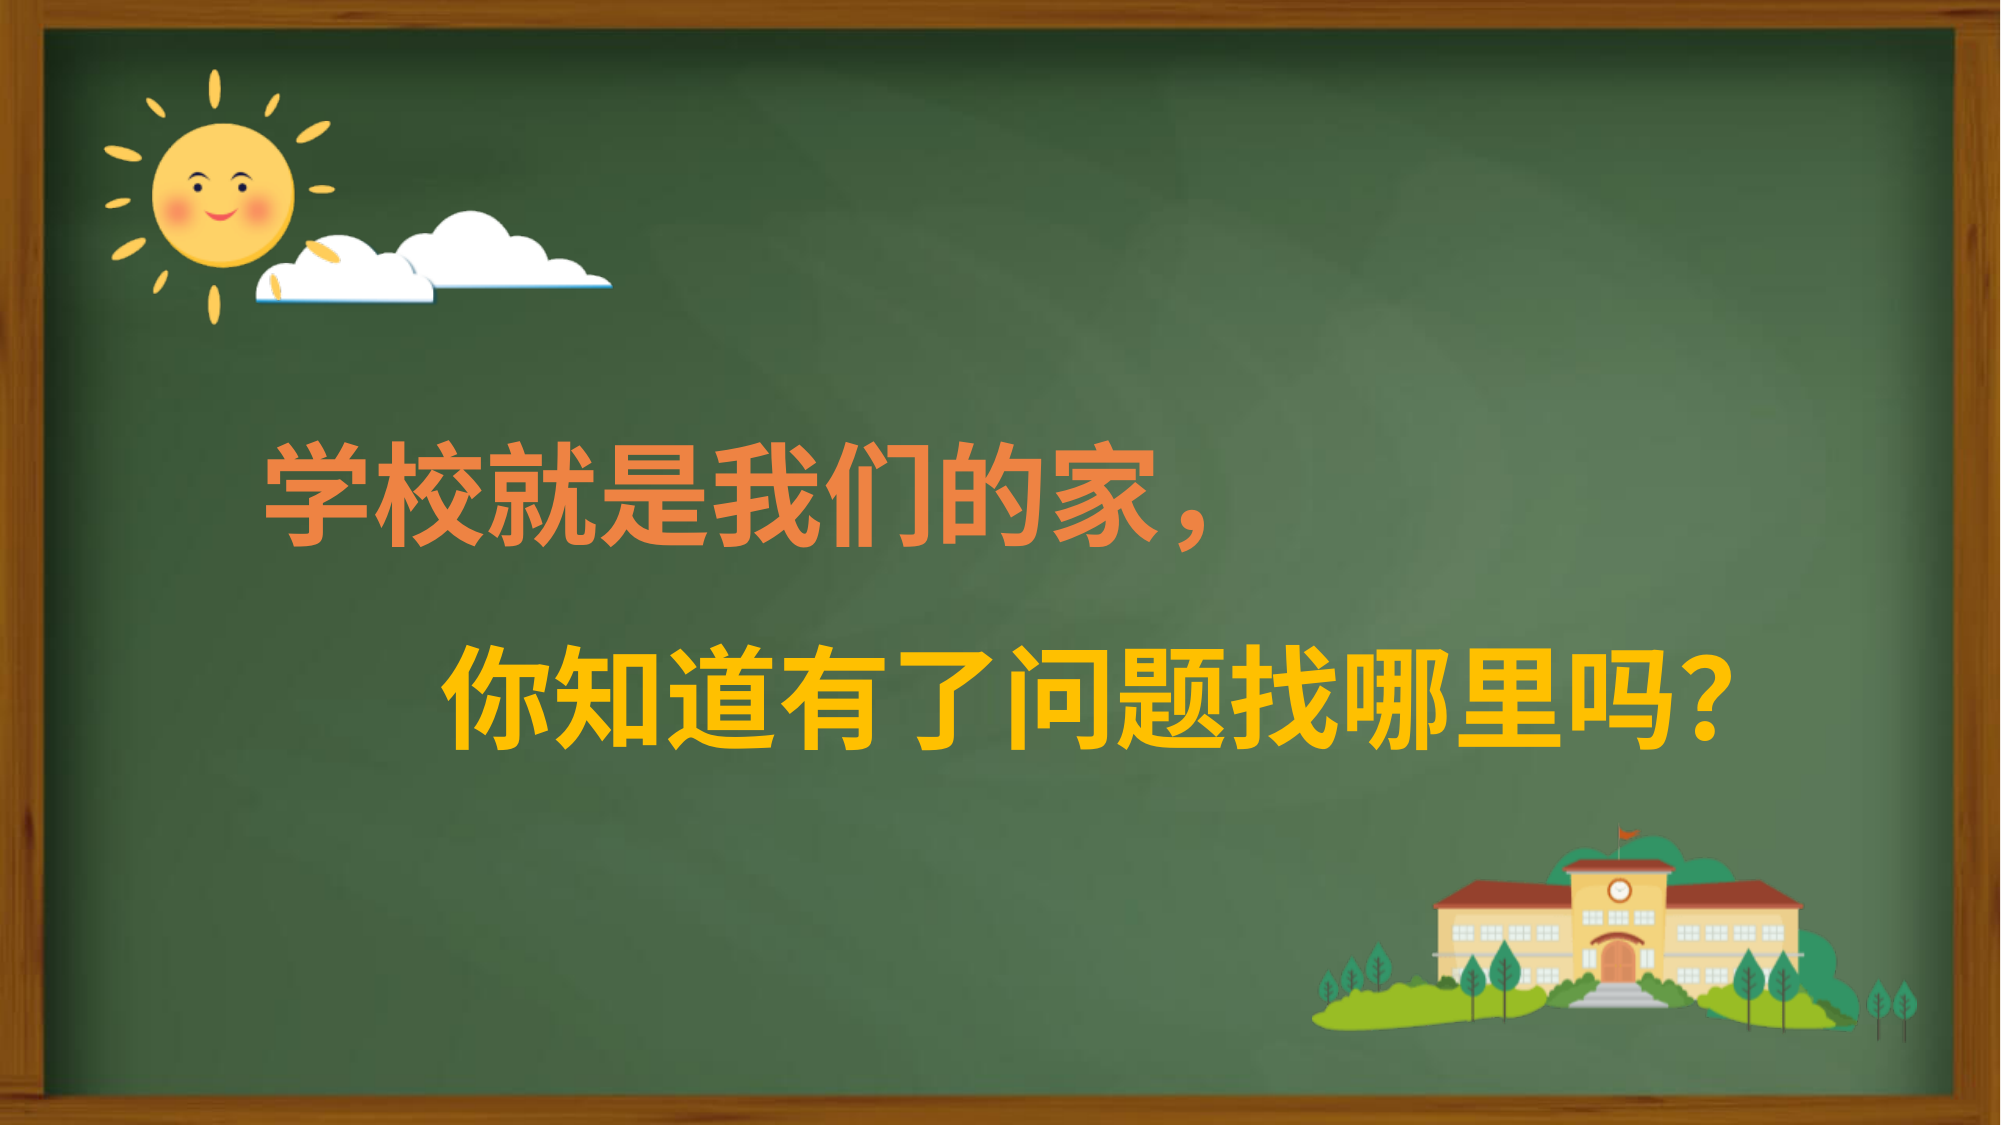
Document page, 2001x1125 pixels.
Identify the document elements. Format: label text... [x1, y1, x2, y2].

picture [0, 0, 2001, 1125]
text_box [53, 24, 648, 412]
text_box 学校就是我们的家， 你知道有了问题找哪里吗？ [245, 350, 1854, 771]
